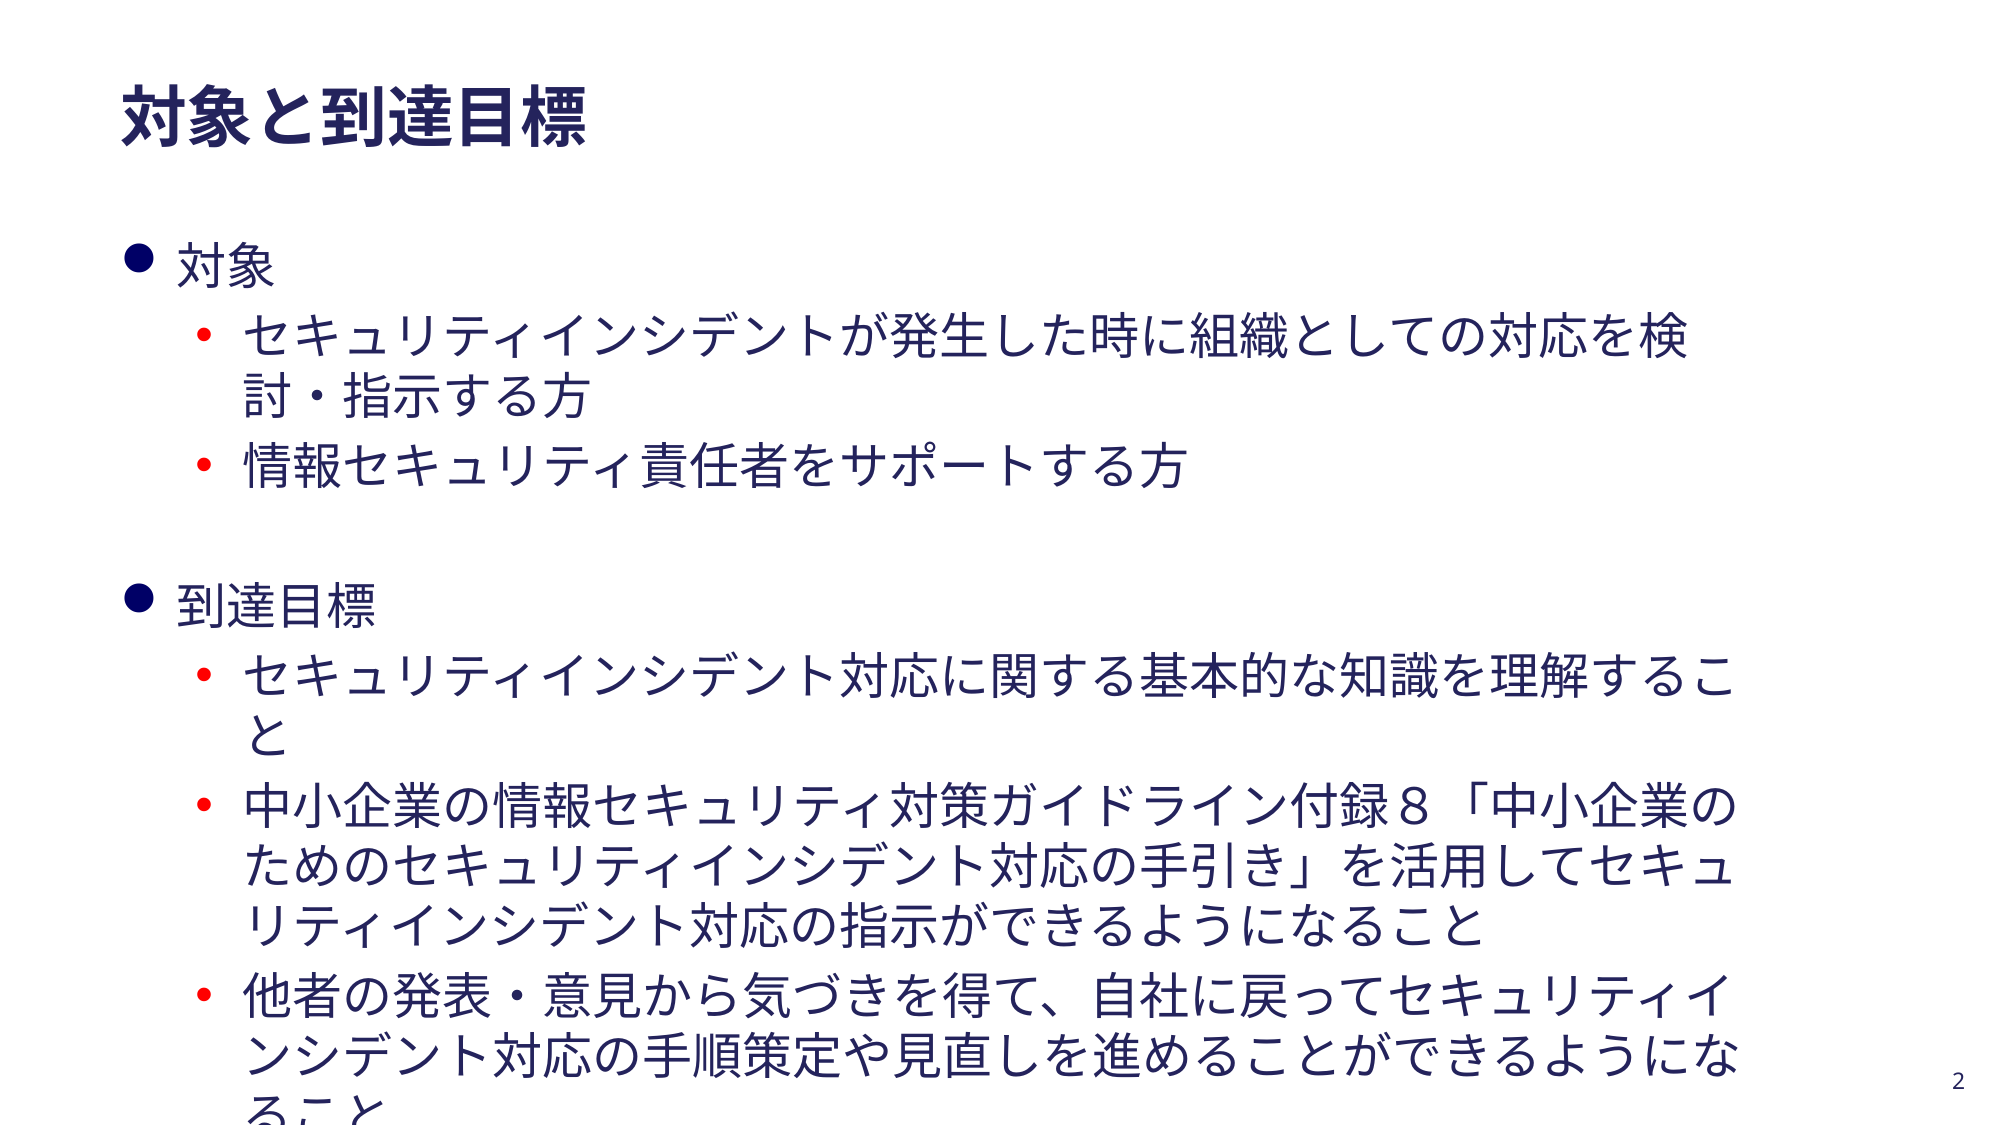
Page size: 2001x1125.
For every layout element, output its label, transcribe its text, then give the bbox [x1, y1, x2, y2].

list 対象 セキュリティインシデントが発生した時に組織としての対応を検討・指示する方 情報セキュリティ責任者をサポートする方 到達目標 セキュリティインシデント対応に関する基本的な知識を理解すること 中小企業の情報セキュリティ対策ガイドライン付録８「中小企業のためのセキュリティインシデント対応の手引き」を活用してセキュリティインシデント対応の指示ができるようになること 他者の発表・意見から気づきを得て、自社に戻ってセキュリティインシデント対応の手順策定や見直しを進めることができるようになること [105, 226, 1790, 1006]
slide_number 2 [1513, 1058, 1981, 1107]
title 対象と到達目標 [105, 51, 1428, 163]
